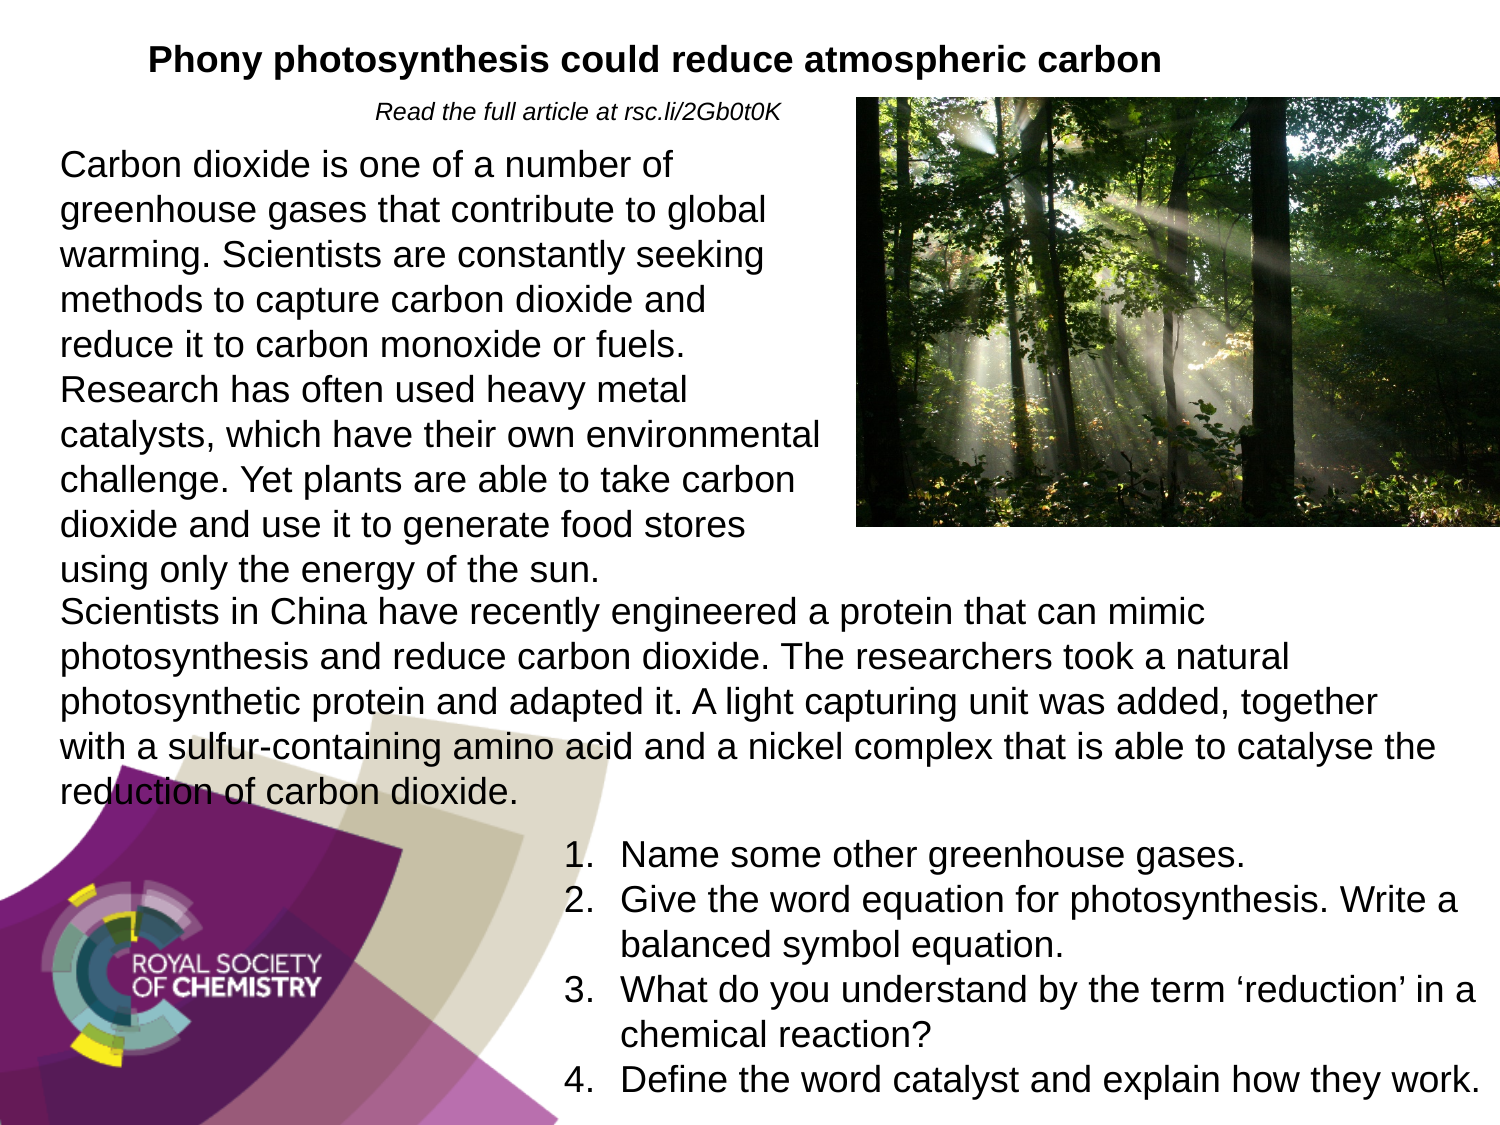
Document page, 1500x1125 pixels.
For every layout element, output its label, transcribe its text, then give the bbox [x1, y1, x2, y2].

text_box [44, 26, 1500, 823]
picture [0, 3, 1500, 1125]
text_box Name some other greenhouse gases. Give the word equation for photosynthesis. Write a balanced symbol equation. What do you understand by the term ‘reduction’ in a chemical reaction? Define the word catalyst and explain how they work. [549, 830, 1500, 1107]
